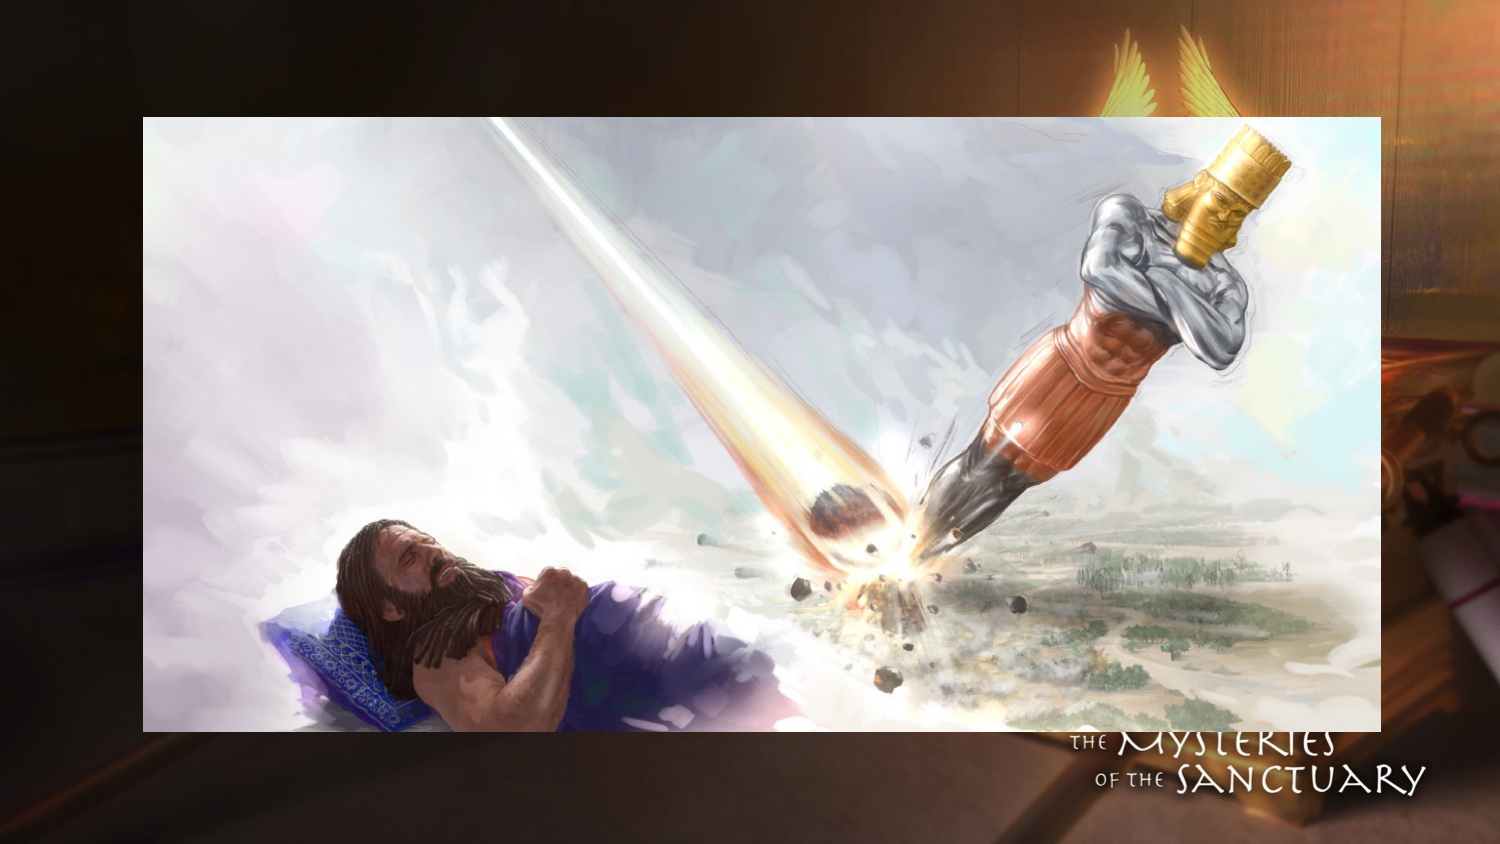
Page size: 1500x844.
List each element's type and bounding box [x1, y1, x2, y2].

list [143, 116, 1381, 733]
picture [0, 0, 1500, 844]
